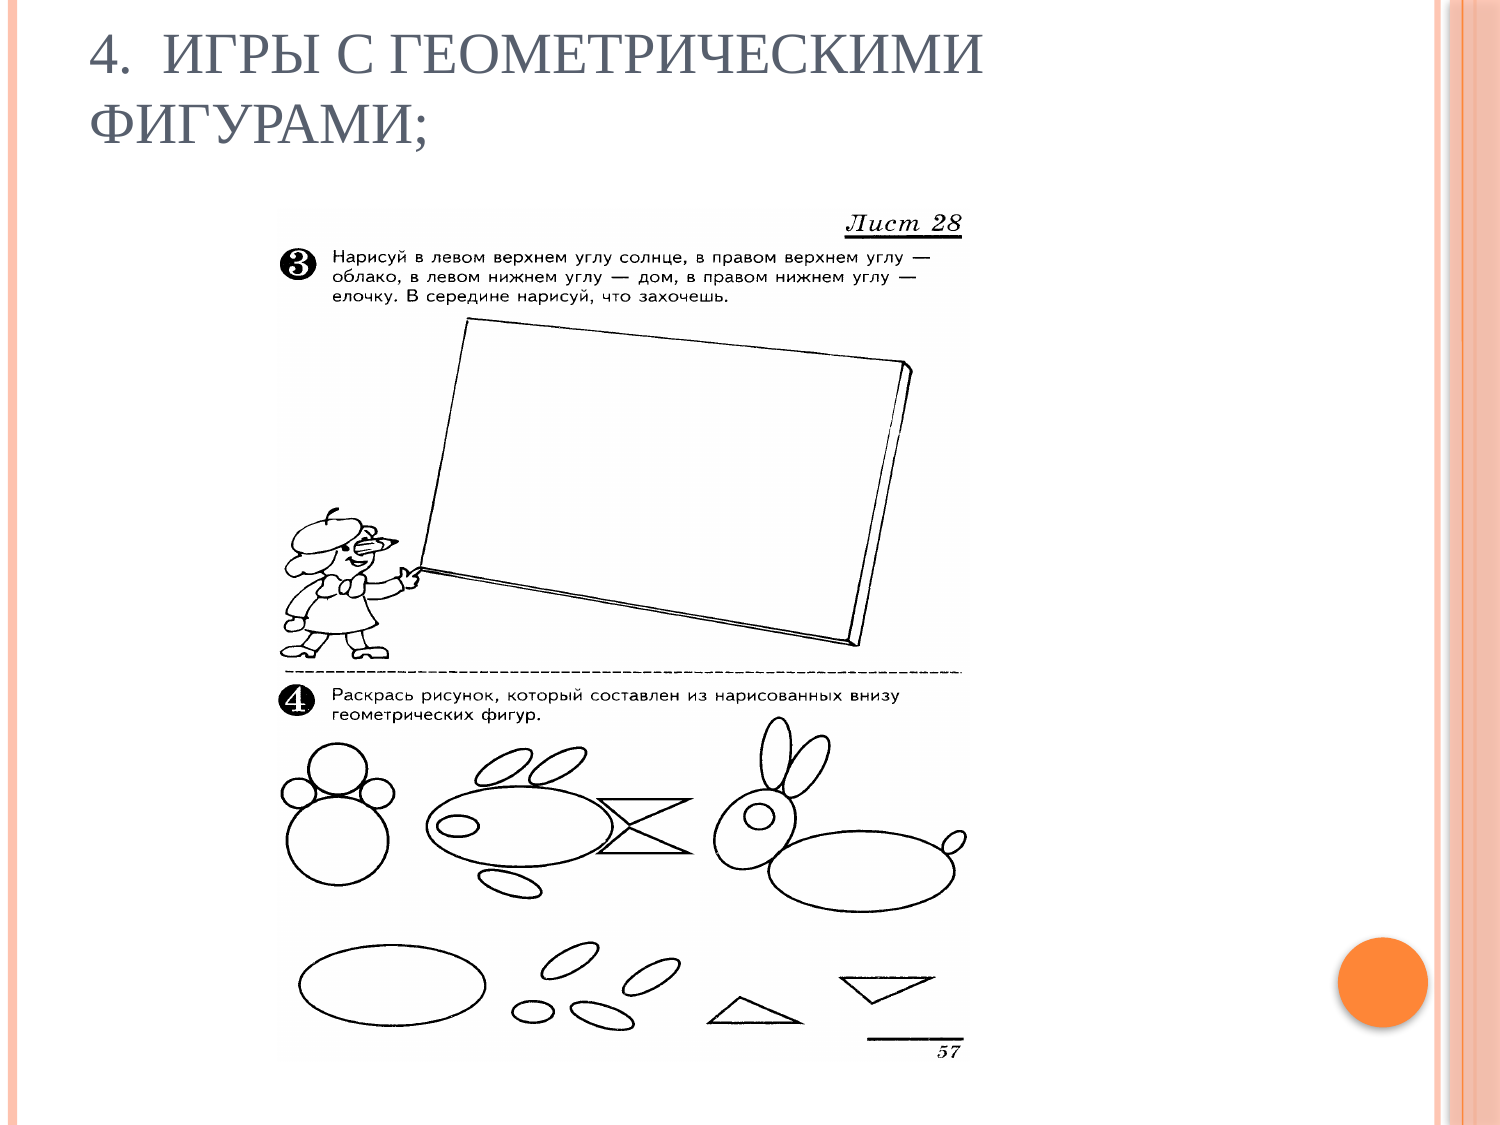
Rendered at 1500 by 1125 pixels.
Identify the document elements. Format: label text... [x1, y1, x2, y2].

picture [276, 207, 971, 1063]
title 4. Игры с геометрическими фигурами; [75, 45, 1300, 233]
